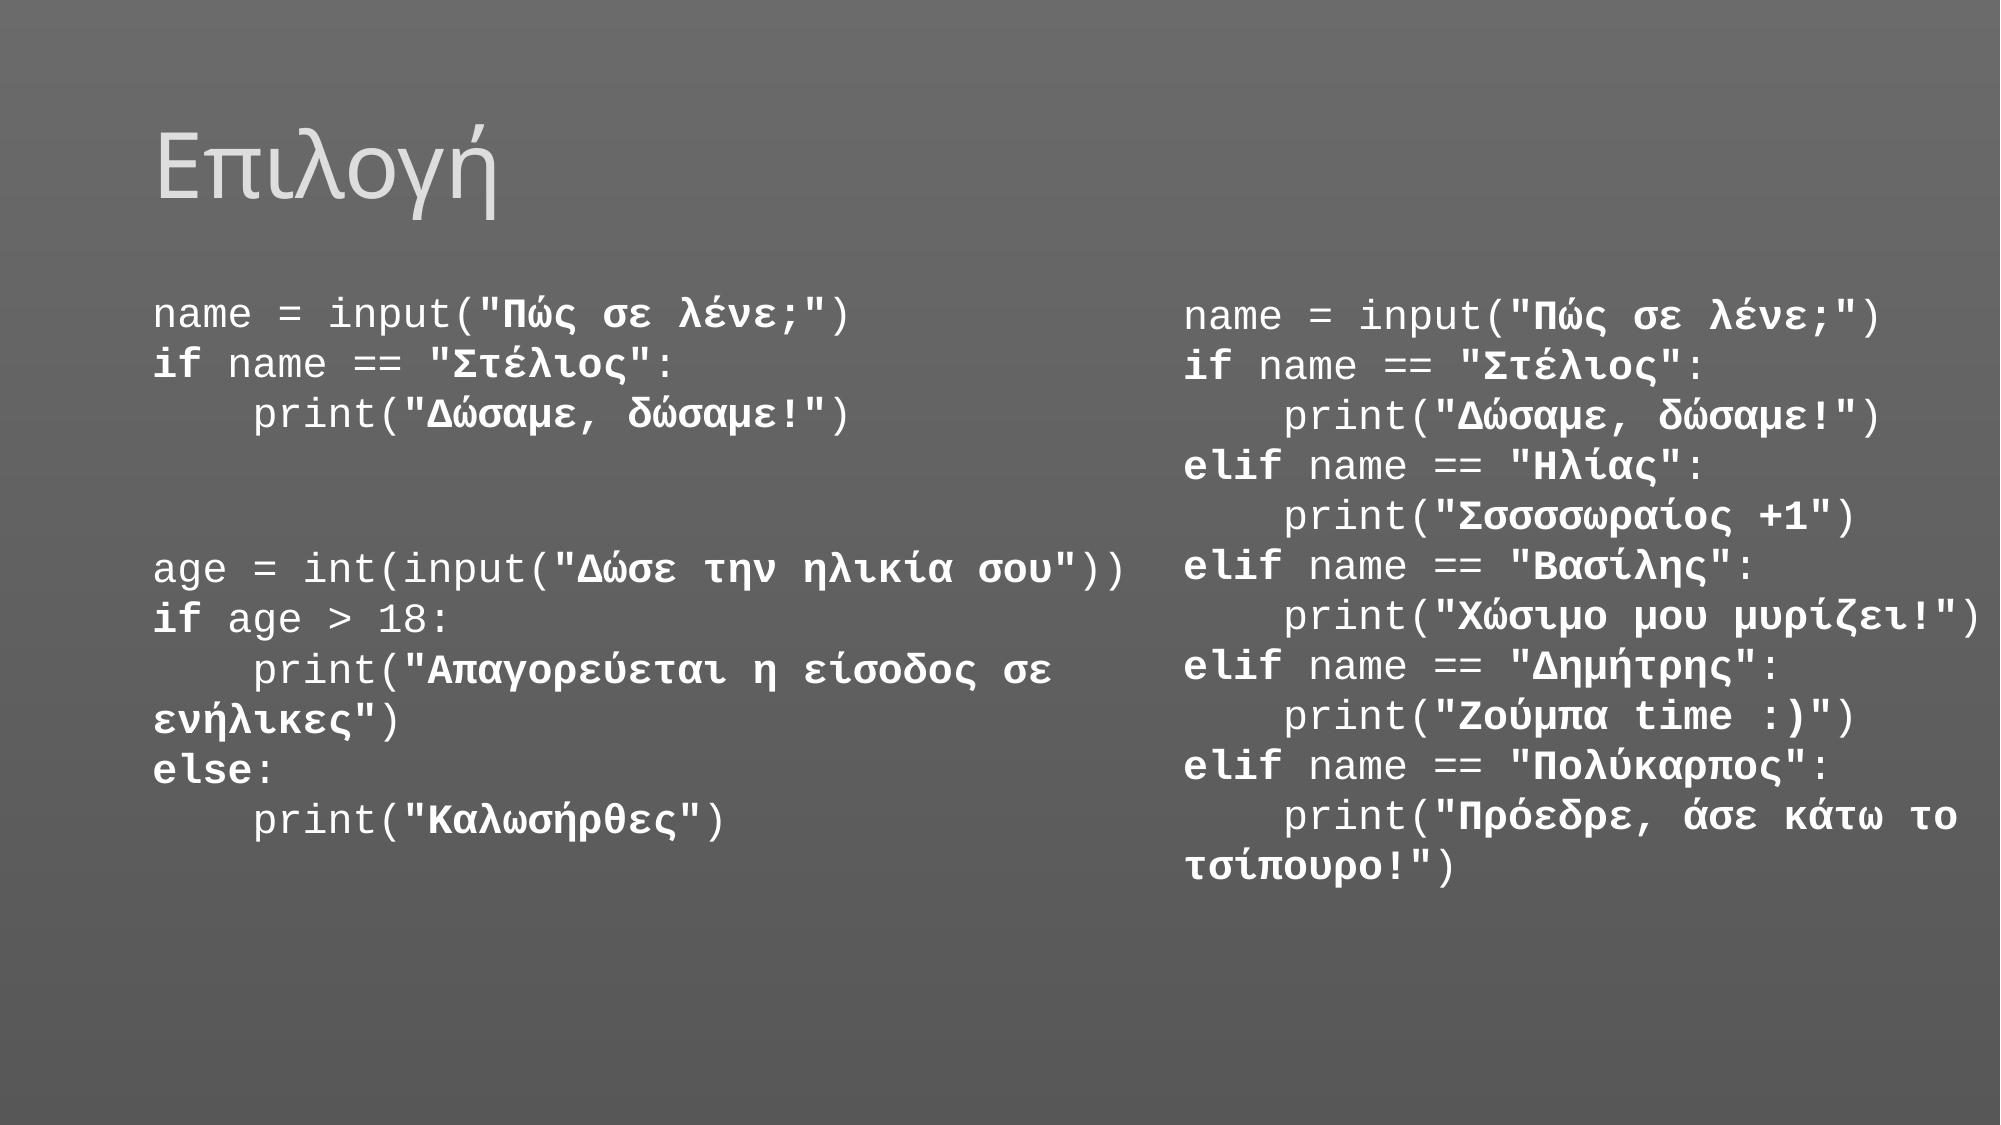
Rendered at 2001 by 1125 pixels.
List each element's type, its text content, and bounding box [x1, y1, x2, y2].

text_box name = input("Πώς σε λένε;") if name == "Στέλιος": print("Δώσαμε, δώσαμε!") elif name == "Ηλίας": print("Σσσσσωραίος +1") elif name == "Βασίλης": print("Χώσιμο μου μυρίζει!") elif name == "Δημήτρης": print("Ζούμπα time :)") elif name == "Πολύκαρπος": print("Πρόεδρε, άσε κάτω το τσίπουρο!") [1168, 280, 2000, 896]
text_box name = input("Πώς σε λένε;") if name == "Στέλιος": print("Δώσαμε, δώσαμε!") [137, 278, 875, 443]
text_box age = int(input("Δώσε την ηλικία σου")) if age > 18: print("Απαγορεύεται η είσοδος σε ενήλικες") else: print("Καλωσήρθες") [137, 533, 1168, 849]
title Επιλογή [137, 59, 1863, 278]
